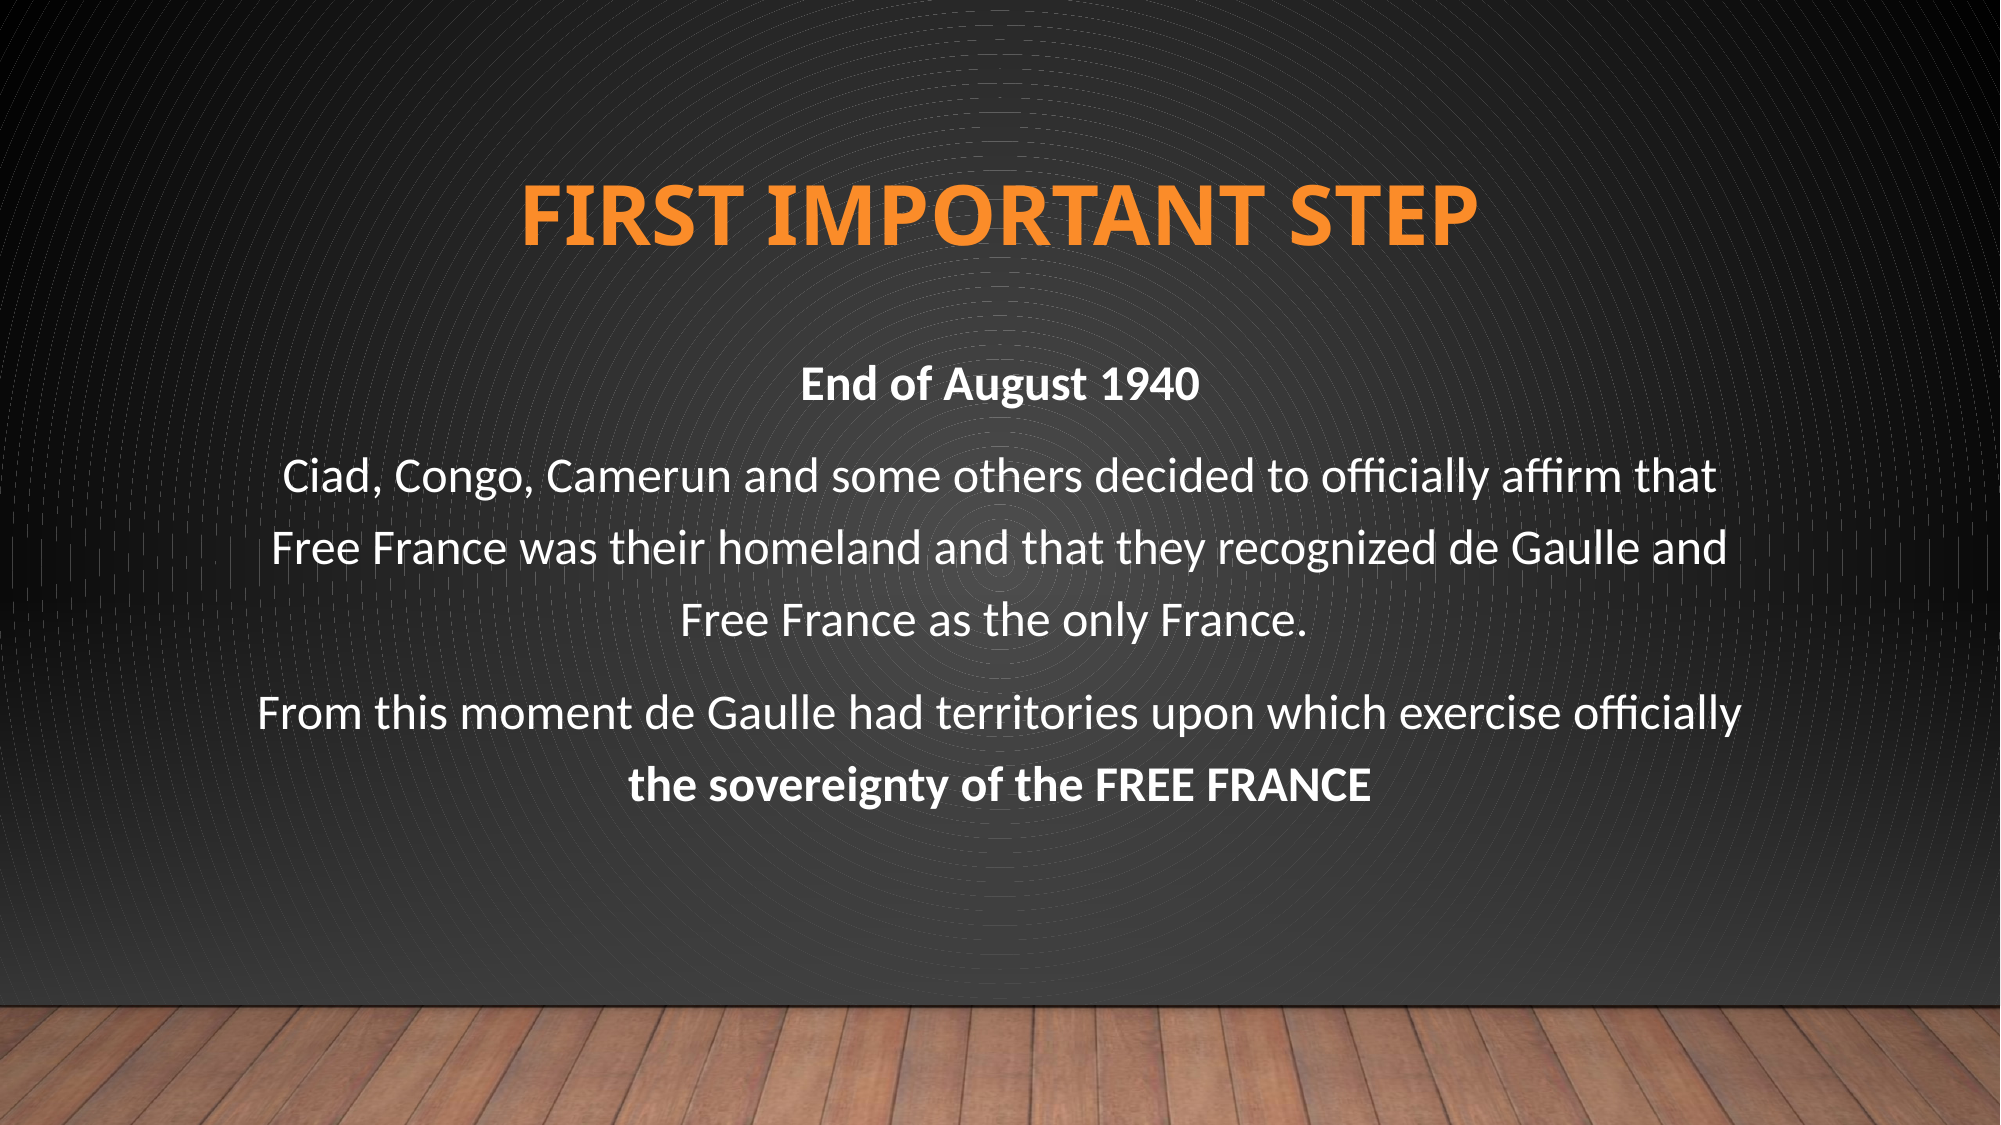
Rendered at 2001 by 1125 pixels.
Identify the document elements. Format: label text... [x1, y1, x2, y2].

picture [0, 1005, 2000, 1125]
list End of August 1940 Ciad, Congo, Camerun and some others decided to officially affirm that Free France was their homeland and that they recognized de Gaulle and Free France as the only France. From this moment de Gaulle had territories upon which exercise officially the sovereignty of the FREE FRANCE [238, 330, 1763, 897]
title FIRST IMPORTANT STEP [238, 131, 1763, 305]
